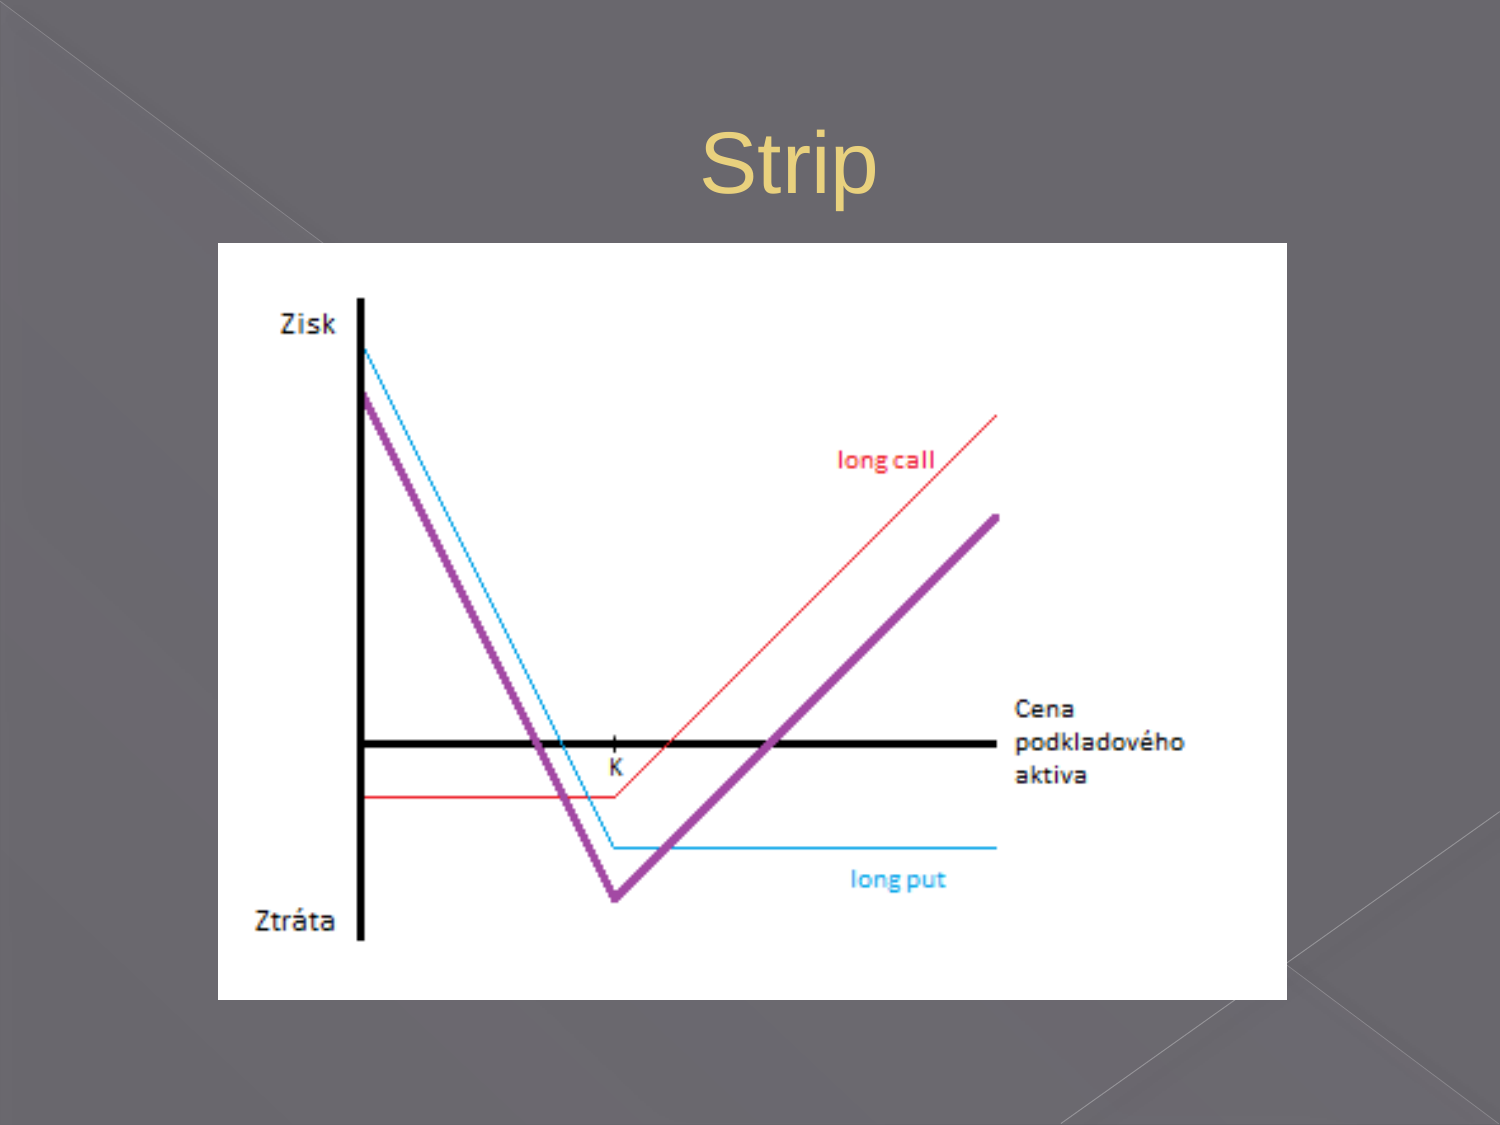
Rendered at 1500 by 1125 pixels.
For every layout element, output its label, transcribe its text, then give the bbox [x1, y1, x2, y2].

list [218, 243, 1287, 1000]
title Strip [75, 43, 1425, 274]
